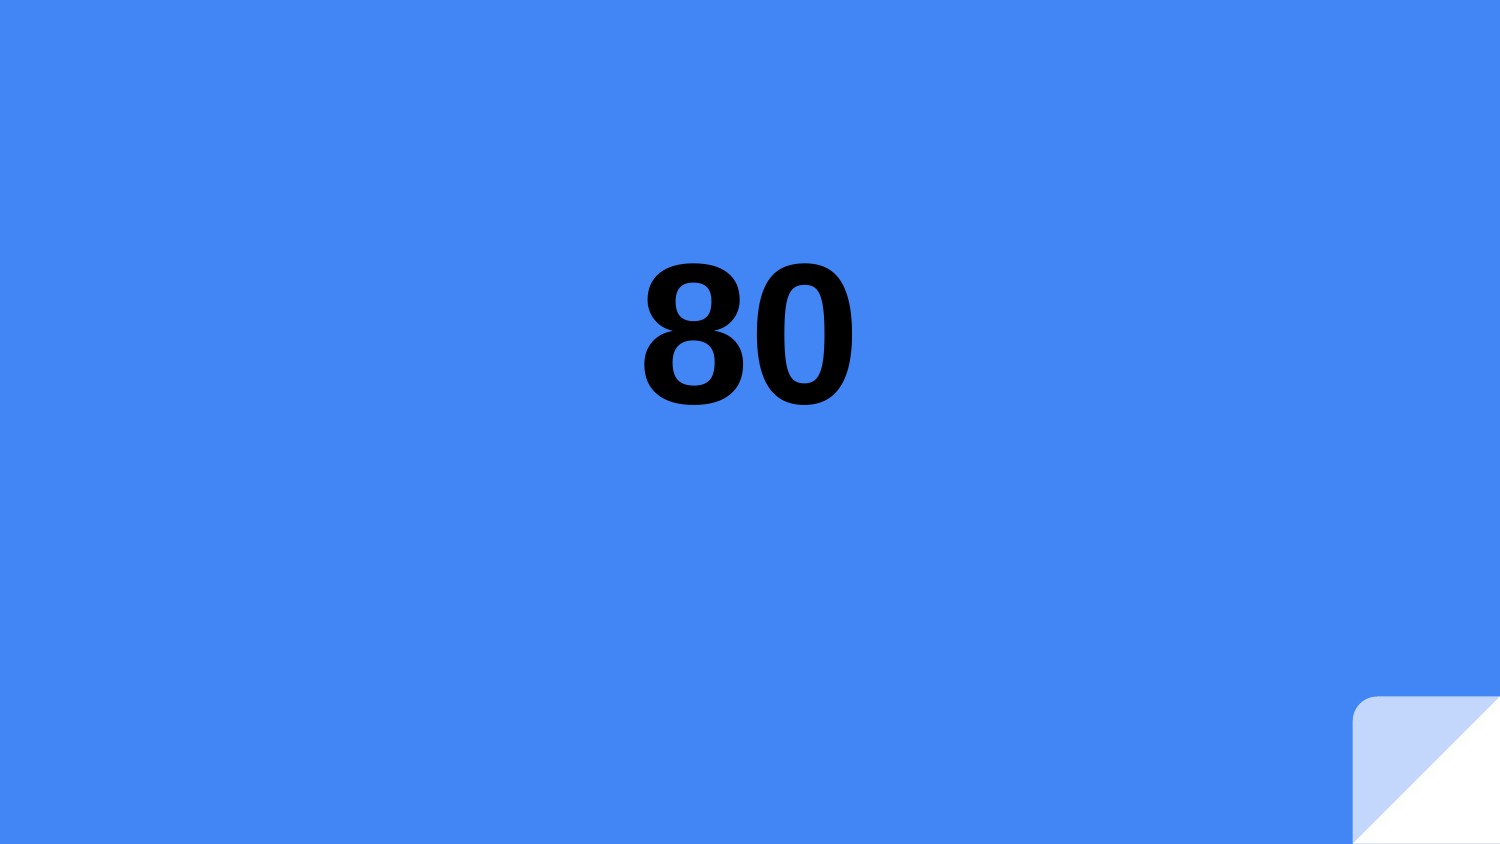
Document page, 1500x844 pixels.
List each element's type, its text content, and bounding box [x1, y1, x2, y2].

title 80 [51, 207, 1449, 459]
